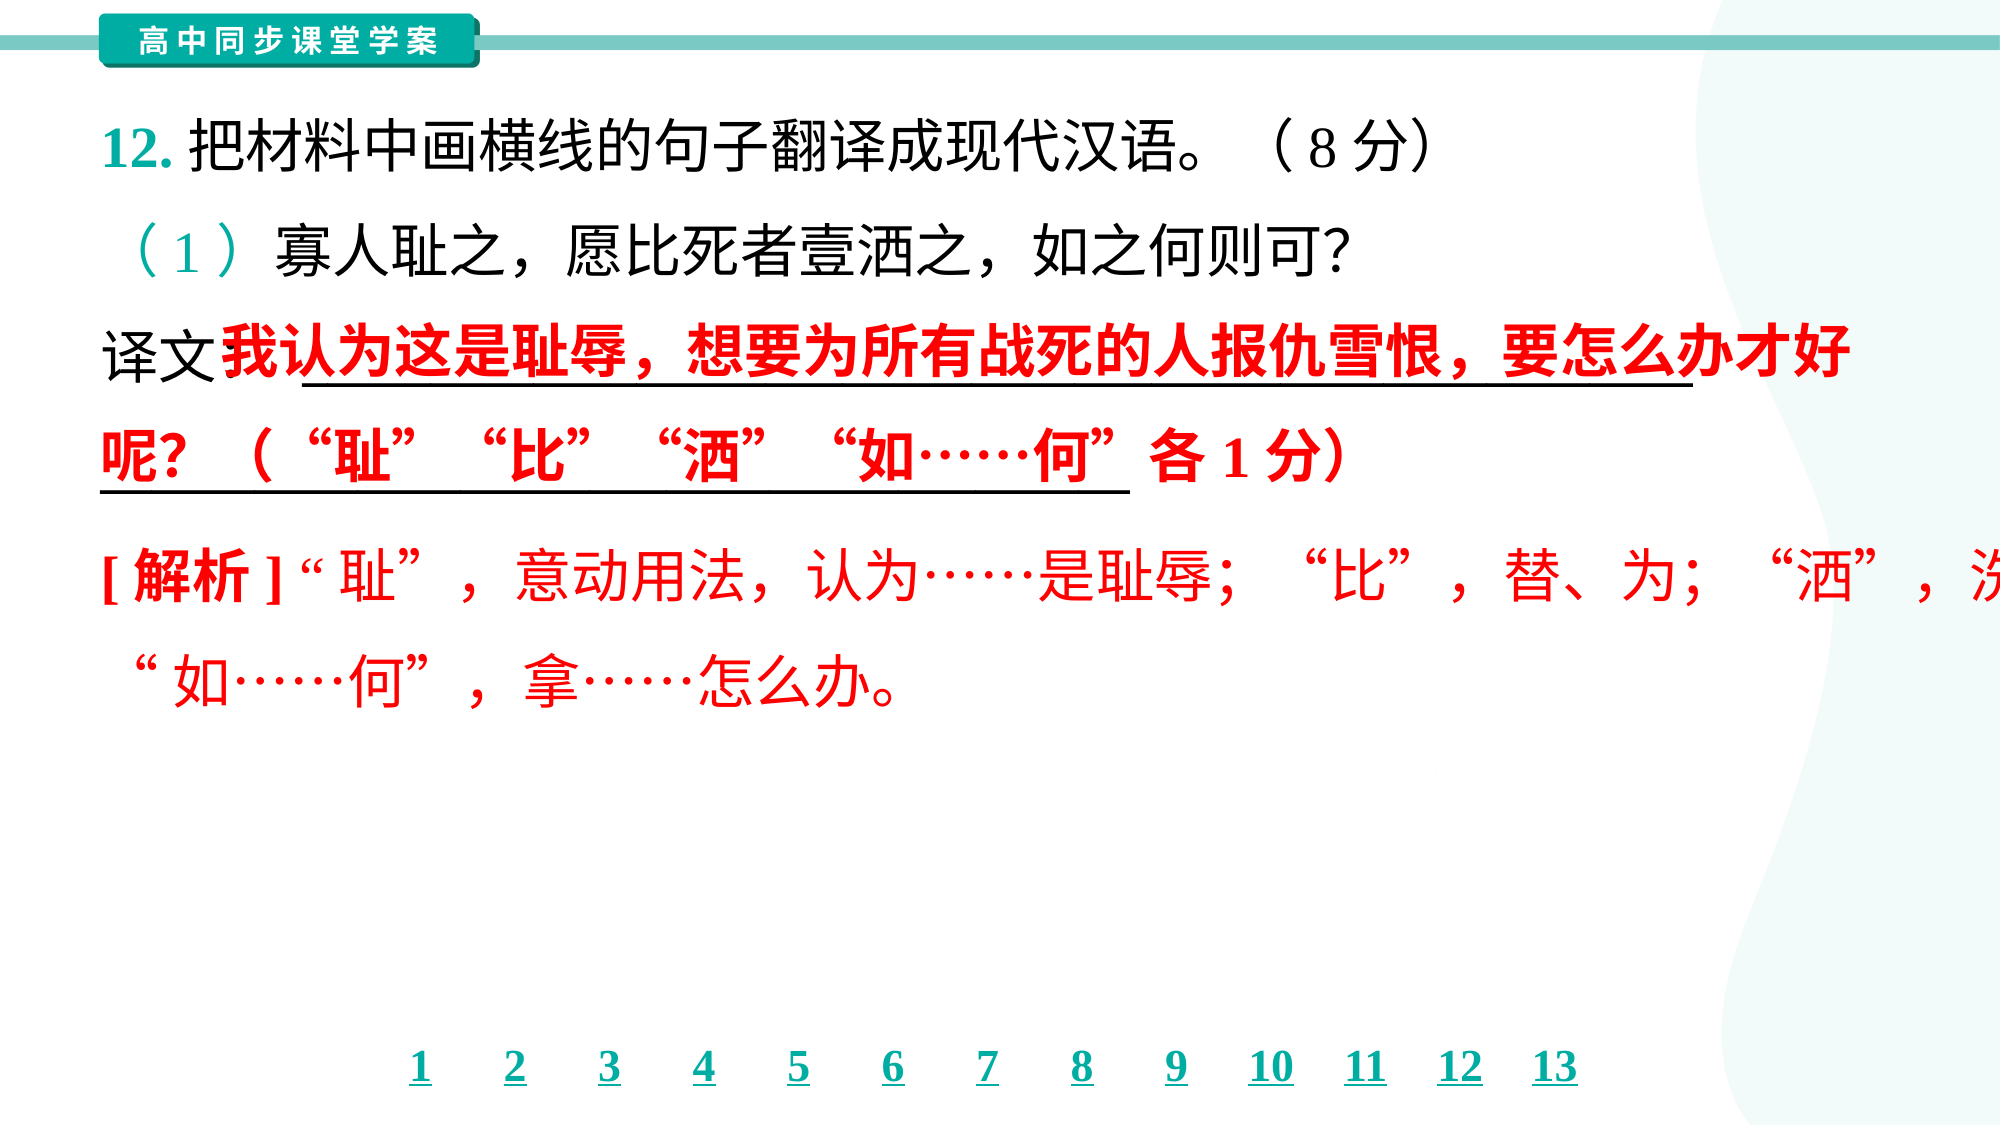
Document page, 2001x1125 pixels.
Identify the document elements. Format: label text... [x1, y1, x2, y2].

picture [0, 0, 2000, 1125]
text_box 12.把材料中画横线的句子翻译成现代汉语。（8分） [100, 76, 1899, 177]
text_box [解析] “耻”，意动用法，认为……是耻辱；“比”，替、为；“洒”，洗雪； “如……何”，拿……怎么办。 [100, 502, 1899, 716]
text_box （1）寡人耻之，愿比死者壹洒之，如之何则可？ 译文： ______________________________________________________ ________________________________________ [100, 490, 1899, 497]
text_box （1）寡人耻之，愿比死者壹洒之，如之何则可？ 译文： ______________________________________________________ ________________________________________ [100, 177, 1899, 279]
text_box 我认为这是耻辱，想要为所有战死的人报仇雪恨，要怎么办才好呢？（“耻”“比”“洒”“如……何”各1分） [100, 279, 1899, 490]
